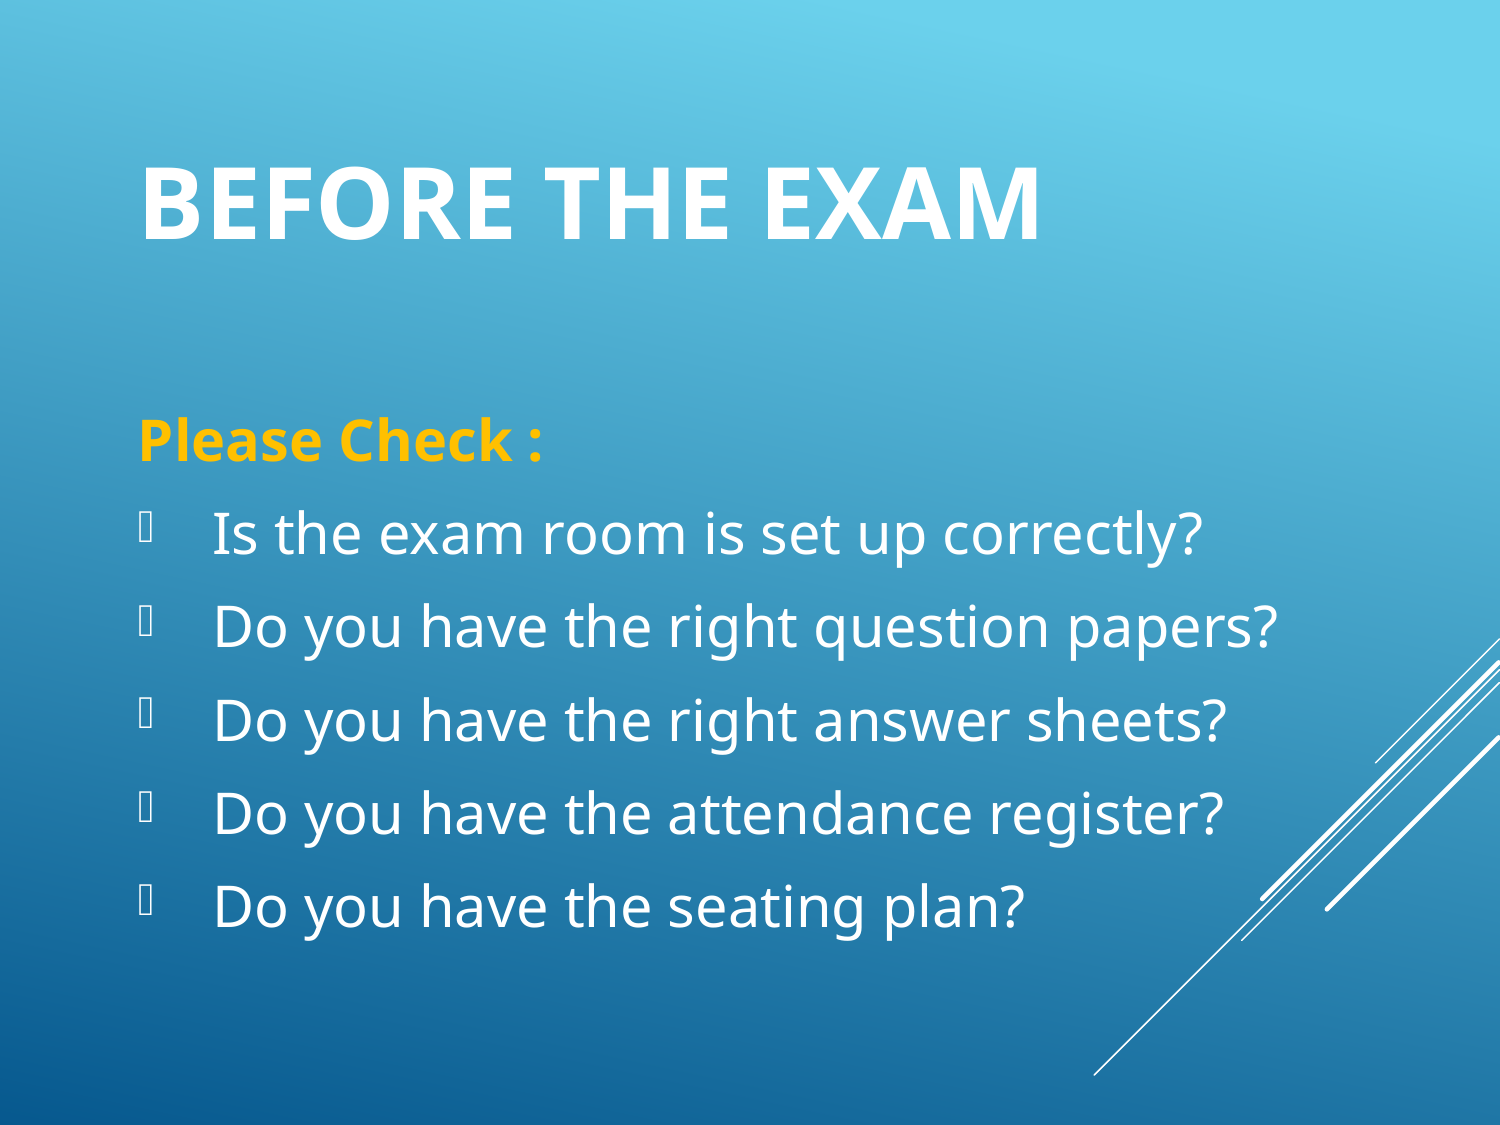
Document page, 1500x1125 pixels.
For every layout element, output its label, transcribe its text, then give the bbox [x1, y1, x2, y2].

title Before the Exam [122, 75, 1199, 325]
list Please Check : Is the exam room is set up correctly? Do you have the right question papers? Do you have the right answer sheets? Do you have the attendance register? Do you have the seating plan? [122, 362, 1361, 981]
